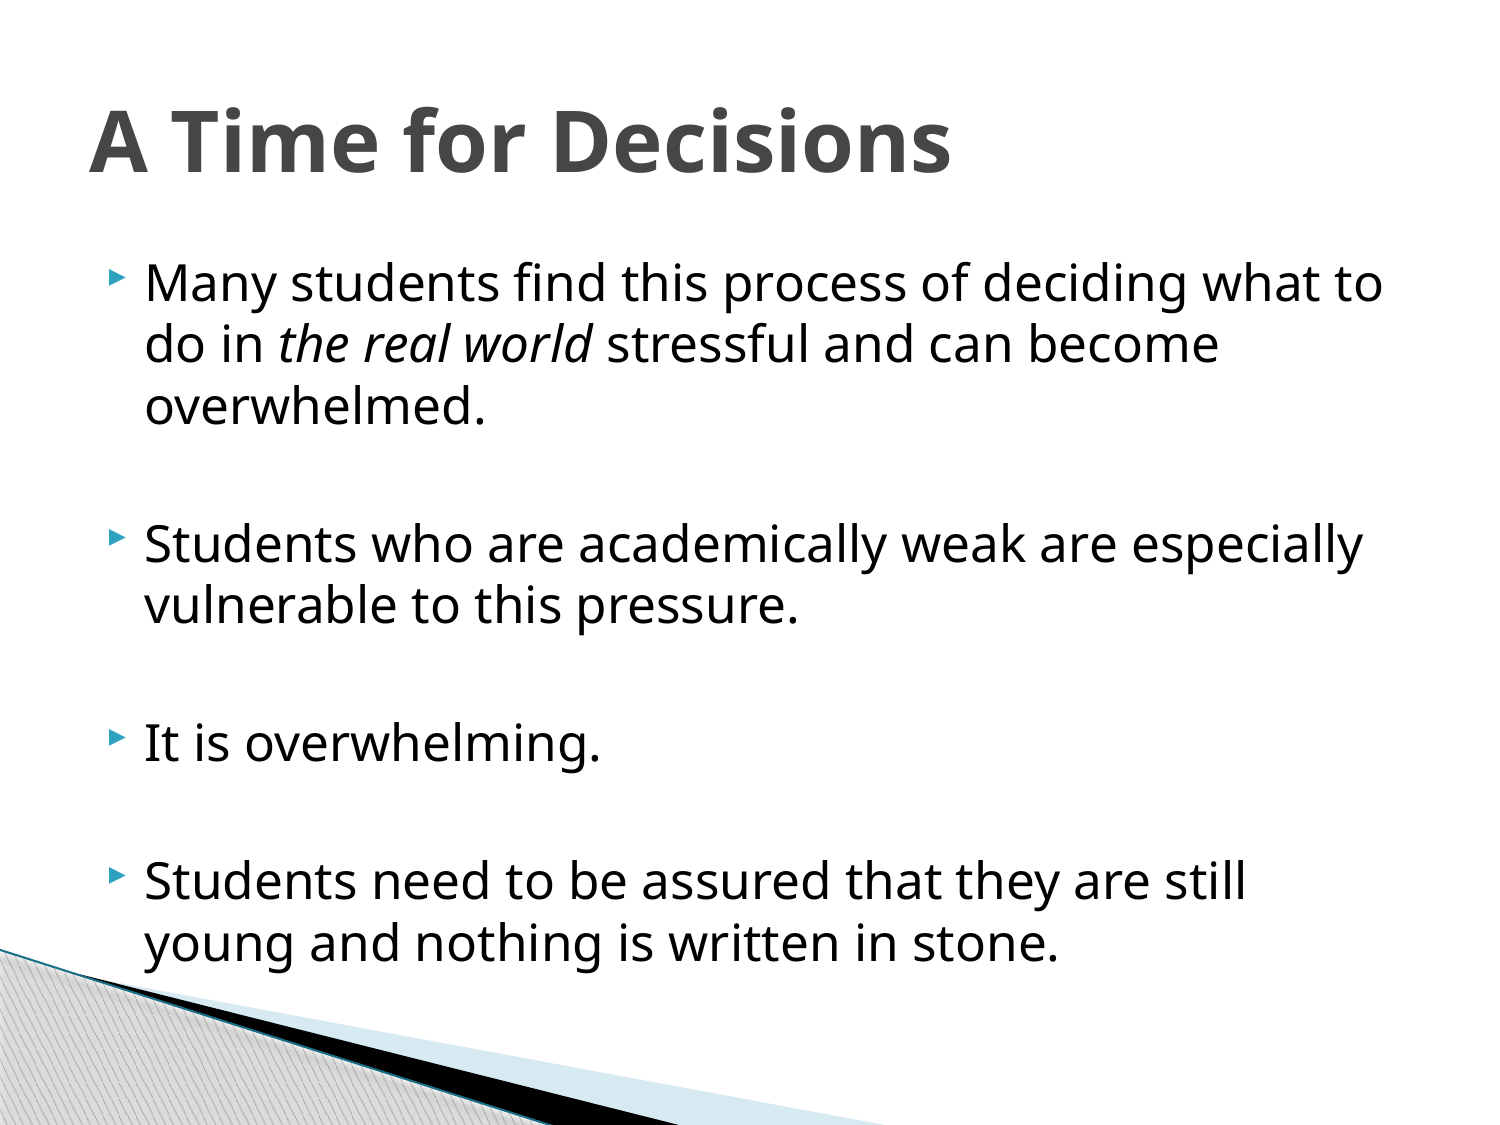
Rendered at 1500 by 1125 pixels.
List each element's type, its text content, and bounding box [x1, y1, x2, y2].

title A Time for Decisions [75, 45, 1425, 233]
list Many students find this process of deciding what to do in the real world stressful and can become overwhelmed. Students who are academically weak are especially vulnerable to this pressure. It is overwhelming. Students need to be assured that they are still young and nothing is written in stone. [75, 243, 1425, 986]
